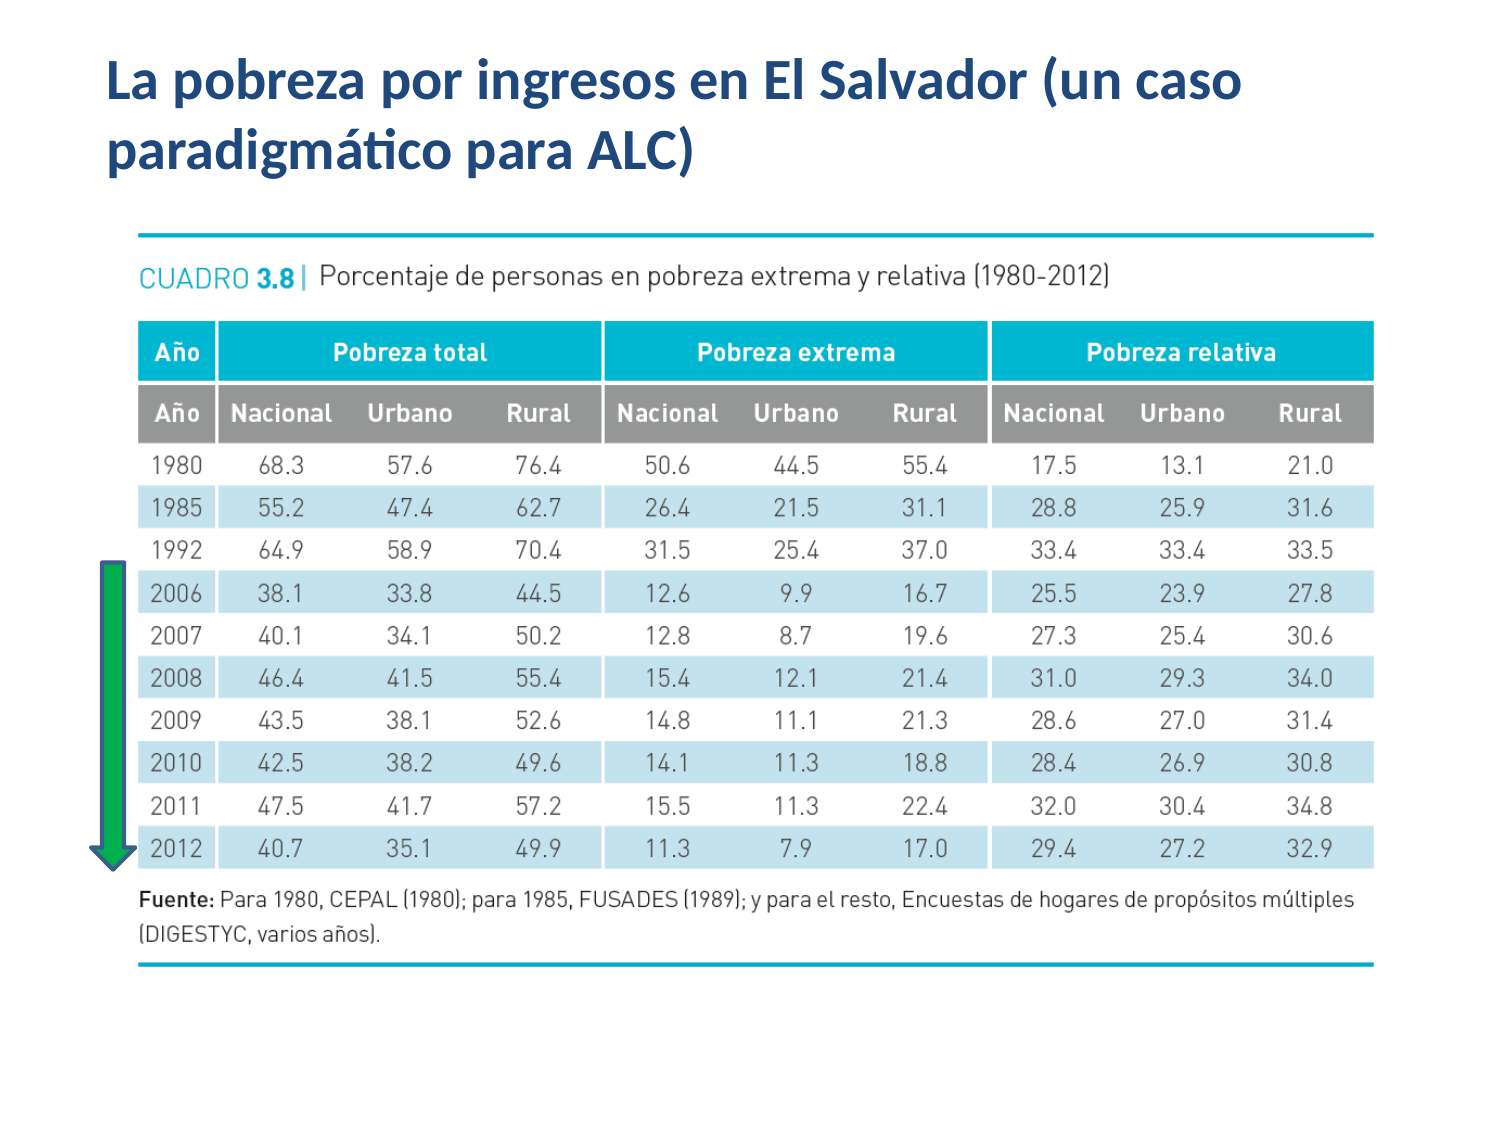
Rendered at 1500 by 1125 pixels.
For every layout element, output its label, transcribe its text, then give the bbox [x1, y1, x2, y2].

text_box La pobreza por ingresos en El Salvador (un caso paradigmático para ALC) [91, 33, 1447, 189]
text_box [89, 560, 130, 872]
picture [135, 231, 1377, 970]
